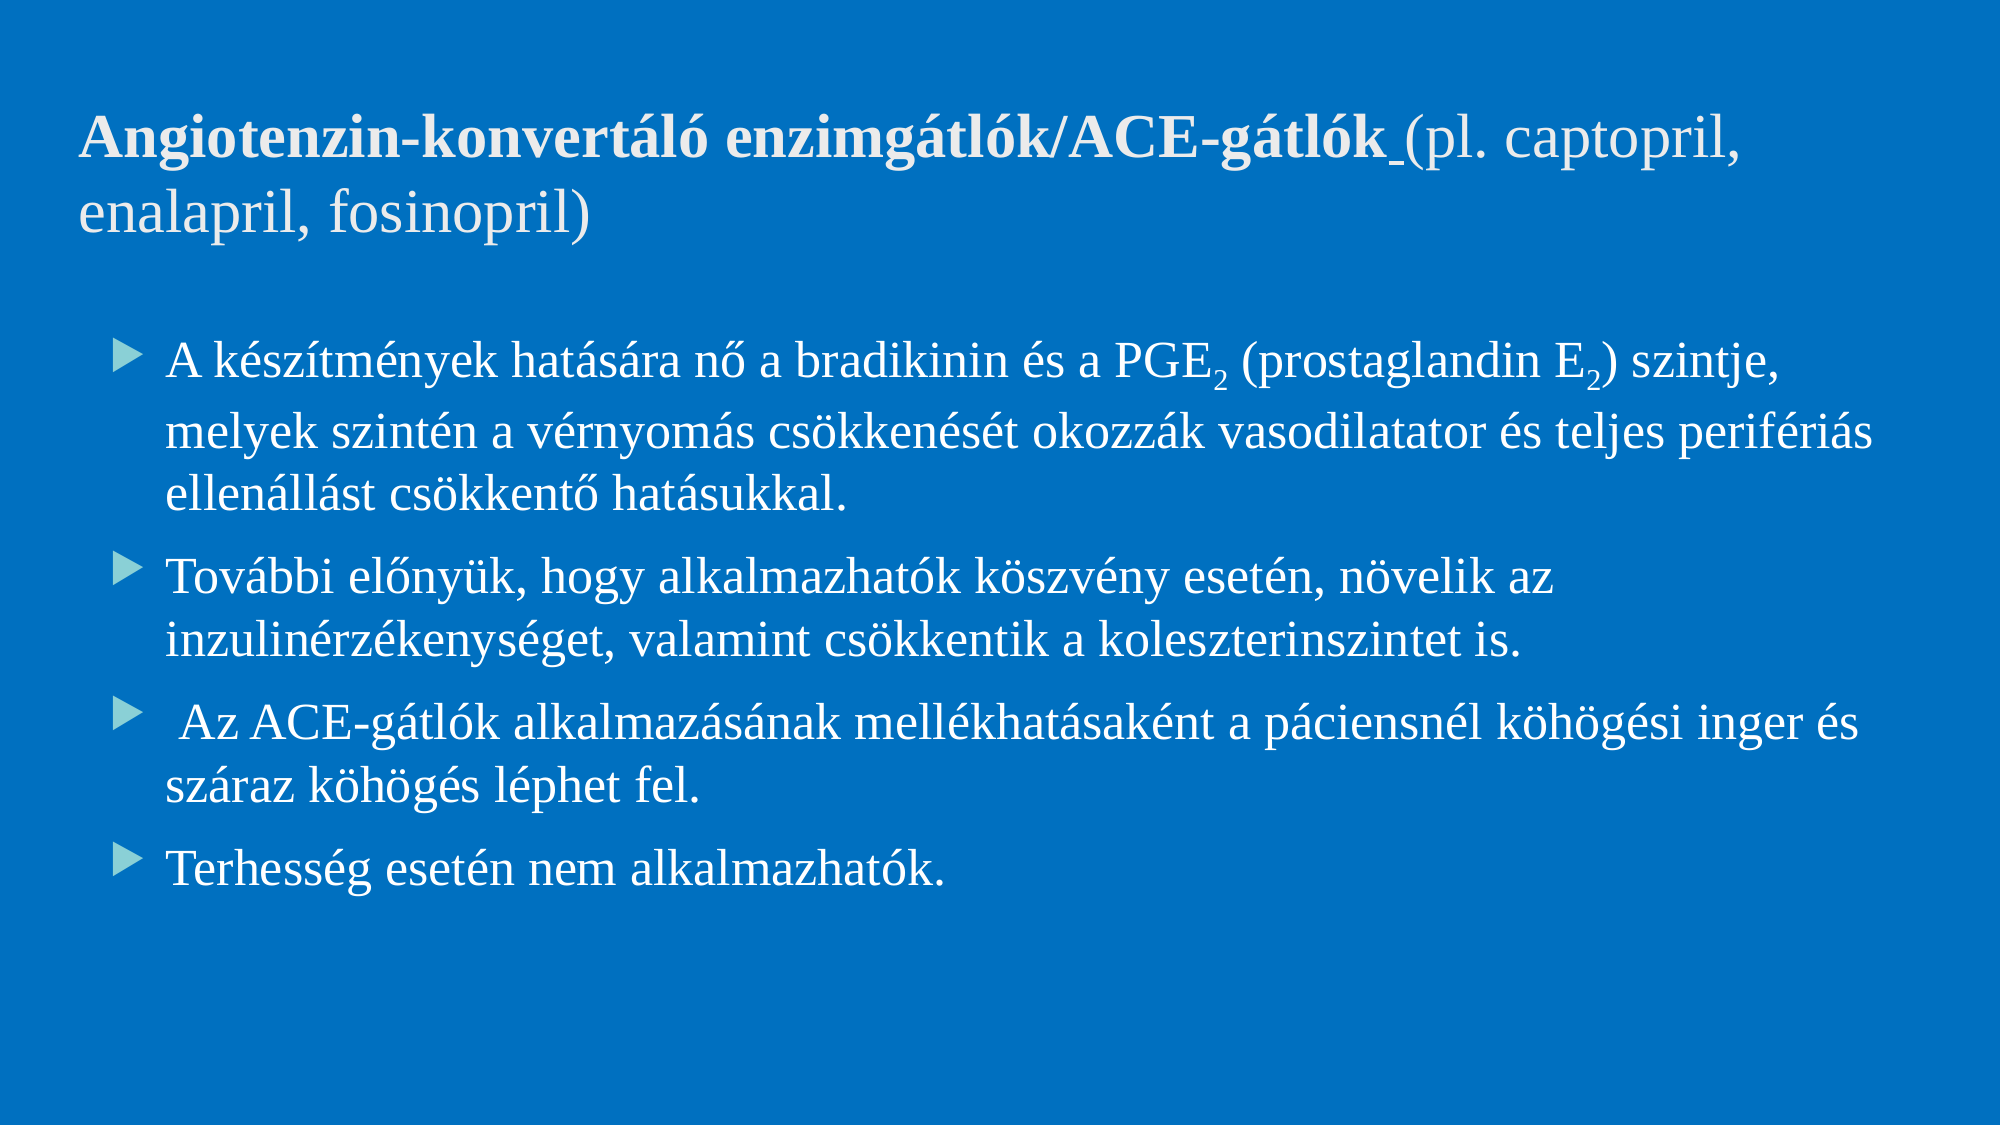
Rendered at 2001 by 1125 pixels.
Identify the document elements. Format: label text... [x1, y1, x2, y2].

title Angiotenzin-konvertáló enzimgátlók/ACE-gátlók (pl. captopril, enalapril, fosinopril) [63, 87, 1937, 318]
list A készítmények hatására nő a bradikinin és a PGE2 (prostaglandin E2) szintje, melyek szintén a vérnyomás csökkenését okozzák vasodilatator és teljes perifériás ellenállást csökkentő hatásukkal. További előnyük, hogy alkalmazhatók köszvény esetén, növelik az inzulinérzékenységet, valamint csökkentik a koleszterinszintet is. Az ACE-gátlók alkalmazásának mellékhatásaként a páciensnél köhögési inger és száraz köhögés léphet fel. Terhesség esetén nem alkalmazhatók. [94, 317, 1958, 1125]
